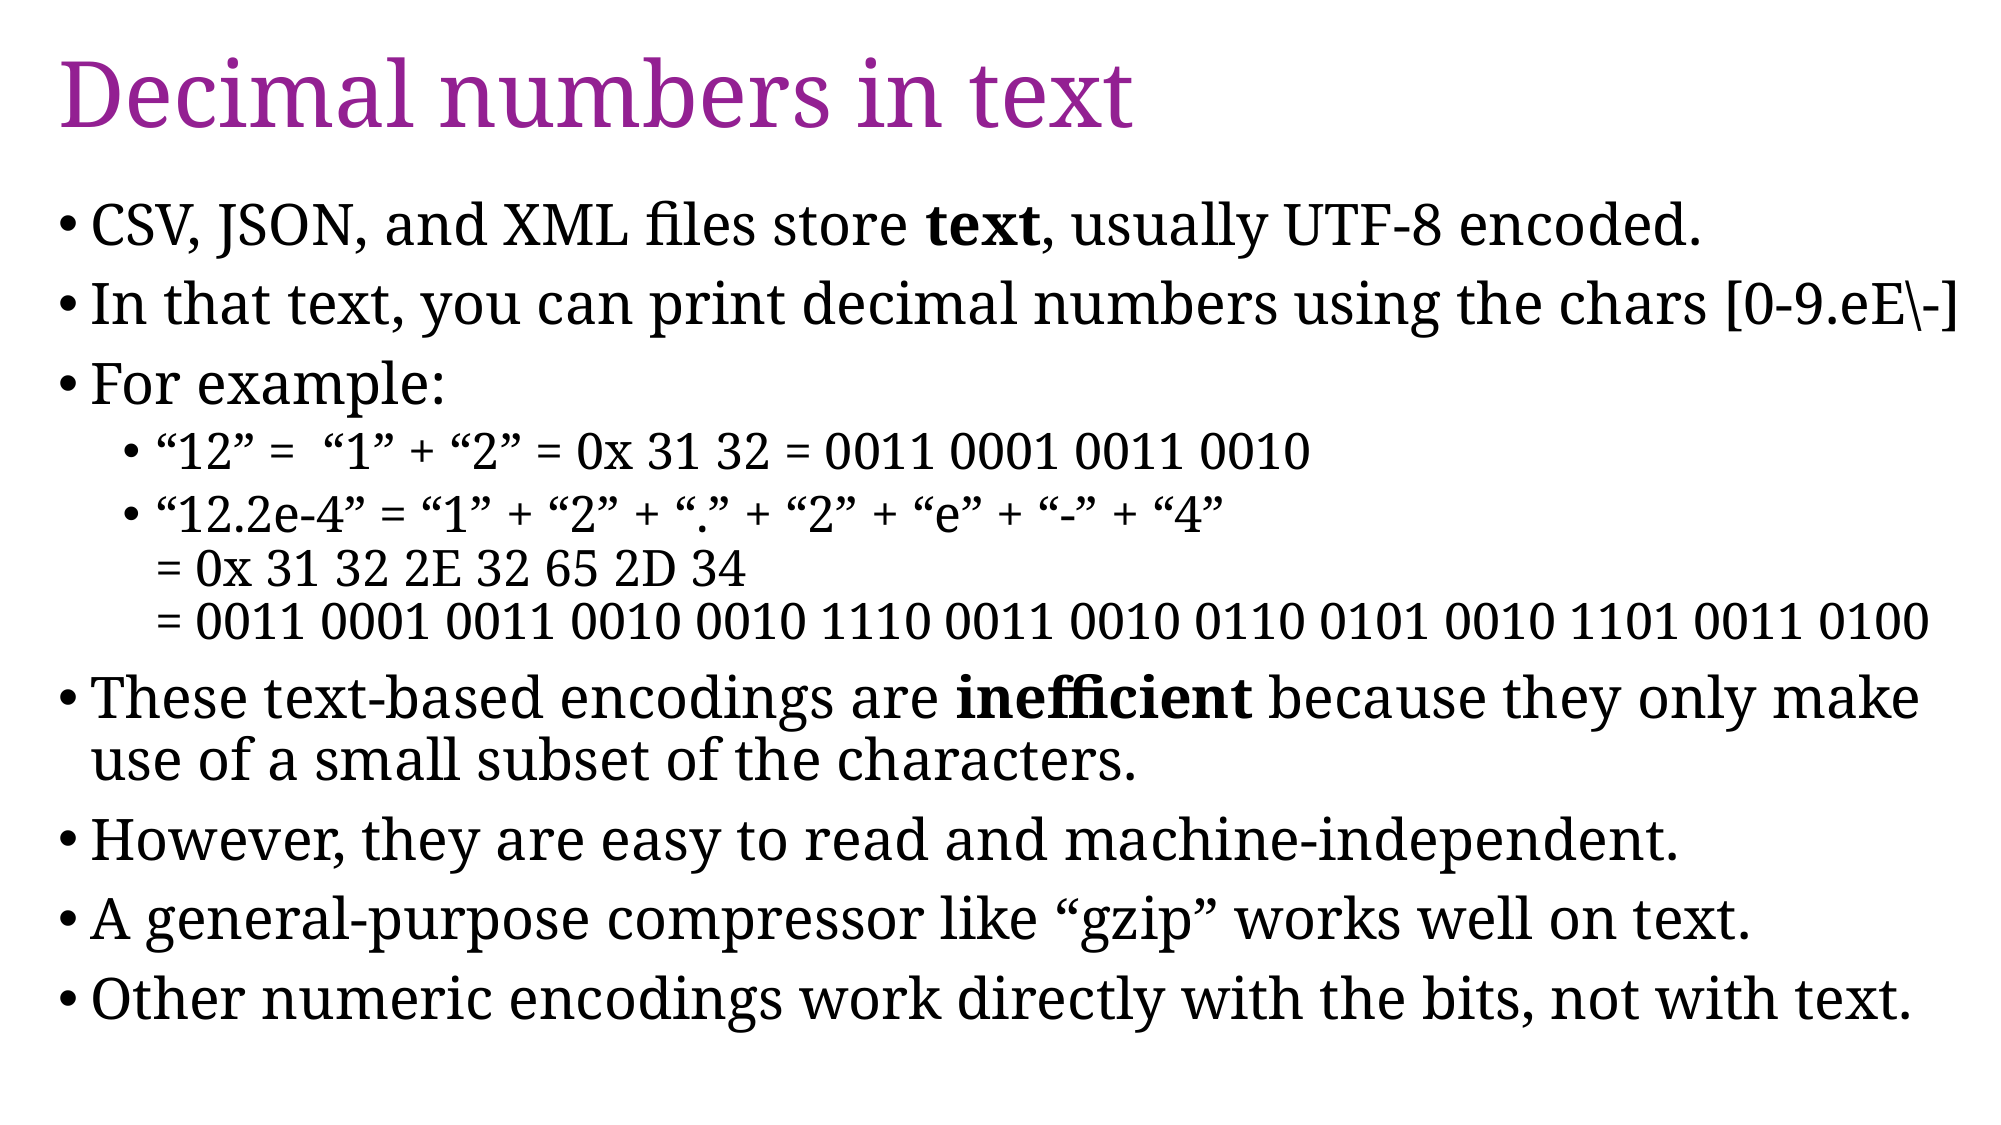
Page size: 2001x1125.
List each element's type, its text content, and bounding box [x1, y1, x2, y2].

list CSV, JSON, and XML files store text, usually UTF-8 encoded. In that text, you can print decimal numbers using the chars [0-9.eE\-] For example: “12” = “1” + “2” = 0x 31 32 = 0011 0001 0011 0010 “12.2e-4” = “1” + “2” + “.” + “2” + “e” + “-” + “4” = 0x 31 32 2E 32 65 2D 34 = 0011 0001 0011 0010 0010 1110 0011 0010 0110 0101 0010 1101 0011 0100 These text-based encodings are inefficient because they only make use of a small subset of the characters. However, they are easy to read and machine-independent. A general-purpose compressor like “gzip” works well on text. Other numeric encodings work directly with the bits, not with text. [43, 188, 1981, 1106]
title Decimal numbers in text [43, 25, 1953, 171]
